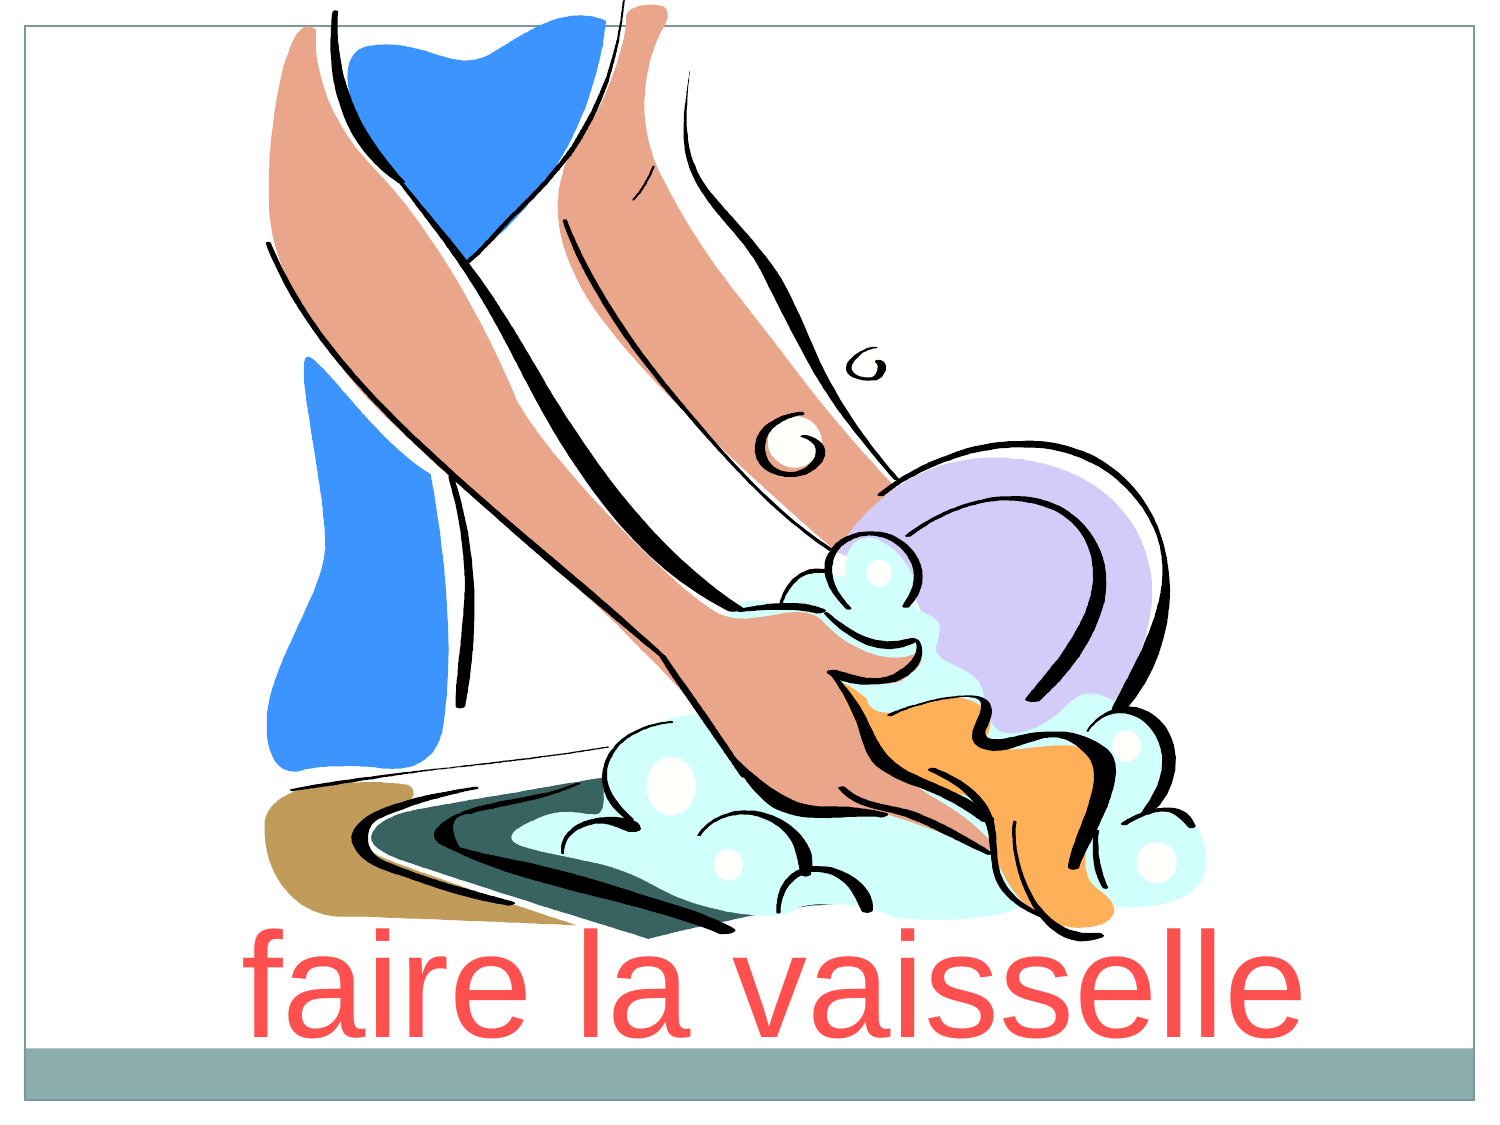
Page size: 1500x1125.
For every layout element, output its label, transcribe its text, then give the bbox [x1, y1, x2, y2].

picture [262, 0, 1213, 942]
text_box faire la vaisselle [50, 880, 1500, 1076]
